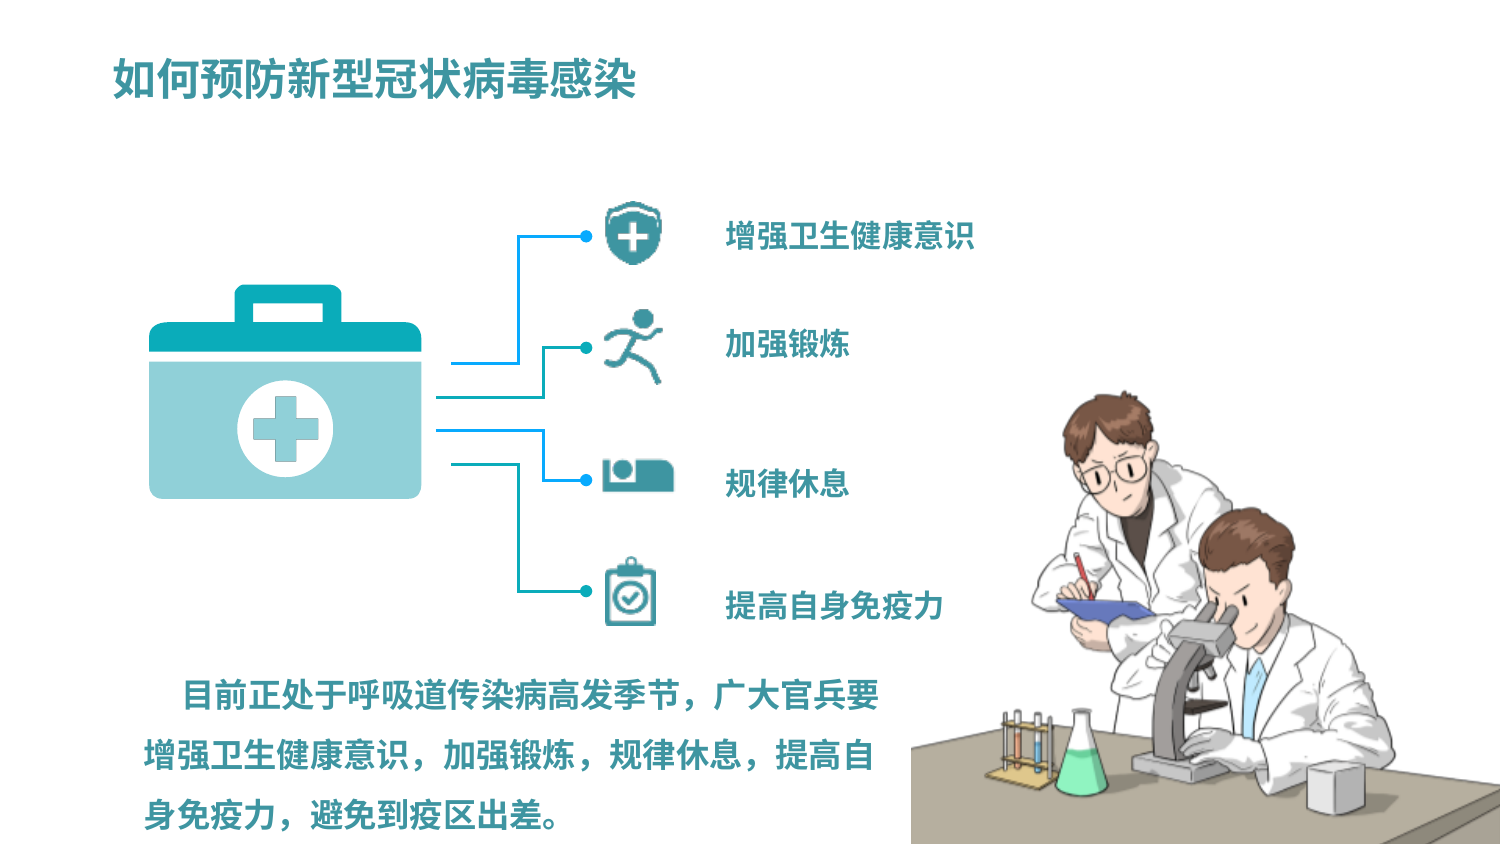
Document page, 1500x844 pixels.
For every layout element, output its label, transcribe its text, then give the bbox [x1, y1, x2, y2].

text_box 提高自身免疫力 [714, 561, 906, 623]
text_box 目前正处于呼吸道传染病高发季节，广大官兵要增强卫生健康意识，加强锻炼，规律休息，提高自身免疫力，避免到疫区出差。 [132, 648, 905, 808]
text_box [451, 464, 593, 598]
picture [583, 307, 685, 385]
picture [600, 437, 677, 515]
text_box [435, 431, 593, 487]
text_box [451, 230, 593, 364]
text_box 规律休息 [714, 439, 906, 501]
text_box 加强锻炼 [714, 299, 867, 362]
text_box 如何预防新型冠状病毒感染 [101, 45, 838, 110]
picture [600, 201, 665, 266]
picture [604, 556, 656, 626]
picture [911, 363, 1500, 844]
text_box 增强卫生健康意识 [714, 191, 1277, 253]
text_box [148, 284, 422, 500]
